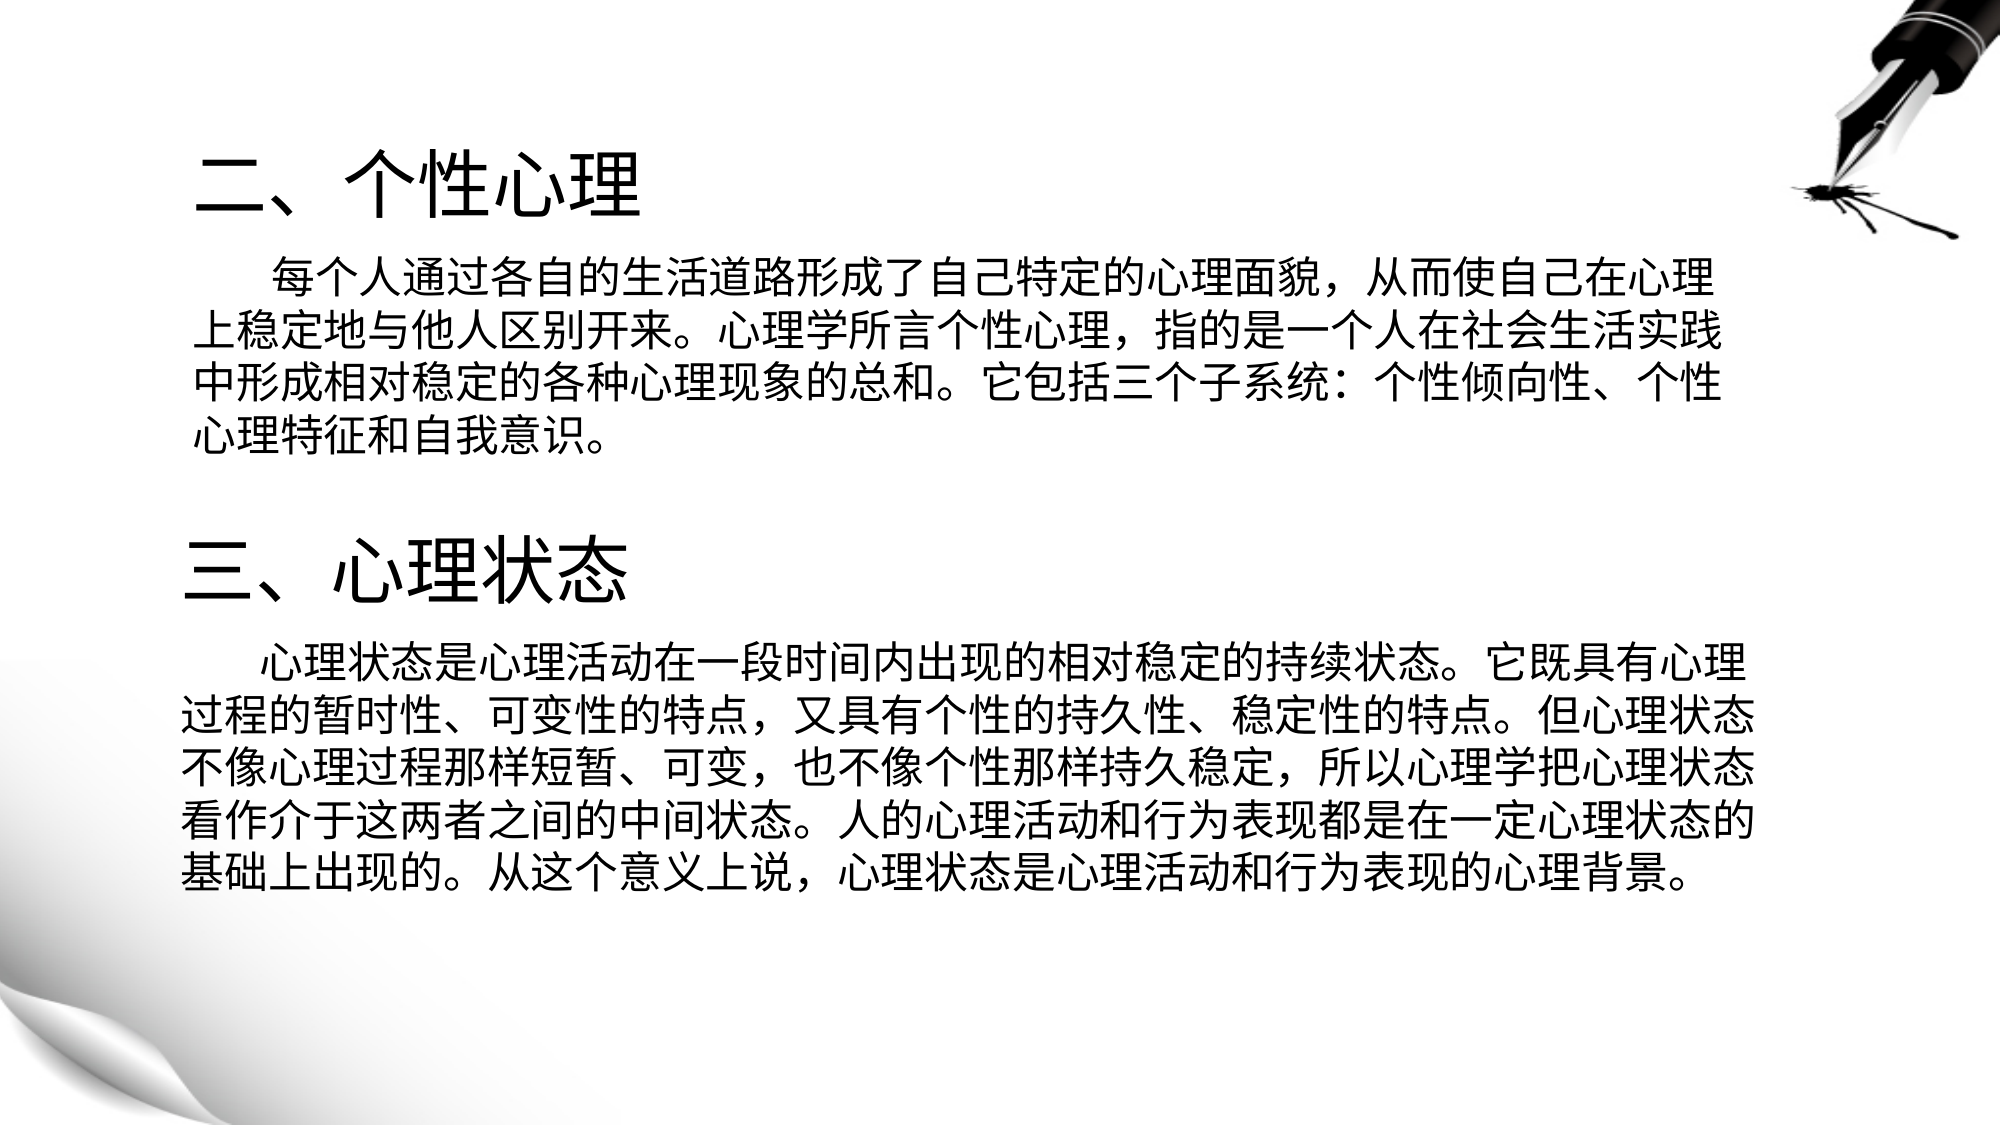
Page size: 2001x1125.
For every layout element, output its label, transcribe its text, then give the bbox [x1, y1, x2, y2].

picture [0, 0, 2000, 1125]
list 二、个性心理 每个人通过各自的生活道路形成了自己特定的心理面貌，从而使自己在心理上稳定地与他人区别开来。心理学所言个性心理，指的是一个人在社会生活实践中形成相对稳定的各种心理现象的总和。它包括三个子系统：个性倾向性、个性心理特征和自我意识。 [177, 140, 1757, 525]
text_box 三、心理状态 心理状态是心理活动在一段时间内出现的相对稳定的持续状态。它既具有心理过程的暂时性、可变性的特点，又具有个性的持久性、稳定性的特点。但心理状态不像心理过程那样短暂、可变，也不像个性那样持久稳定，所以心理学把心理状态看作介于这两者之间的中间状态。人的心理活动和行为表现都是在一定心理状态的基础上出现的。从这个意义上说，心理状态是心理活动和行为表现的心理背景。 [165, 525, 1773, 1011]
